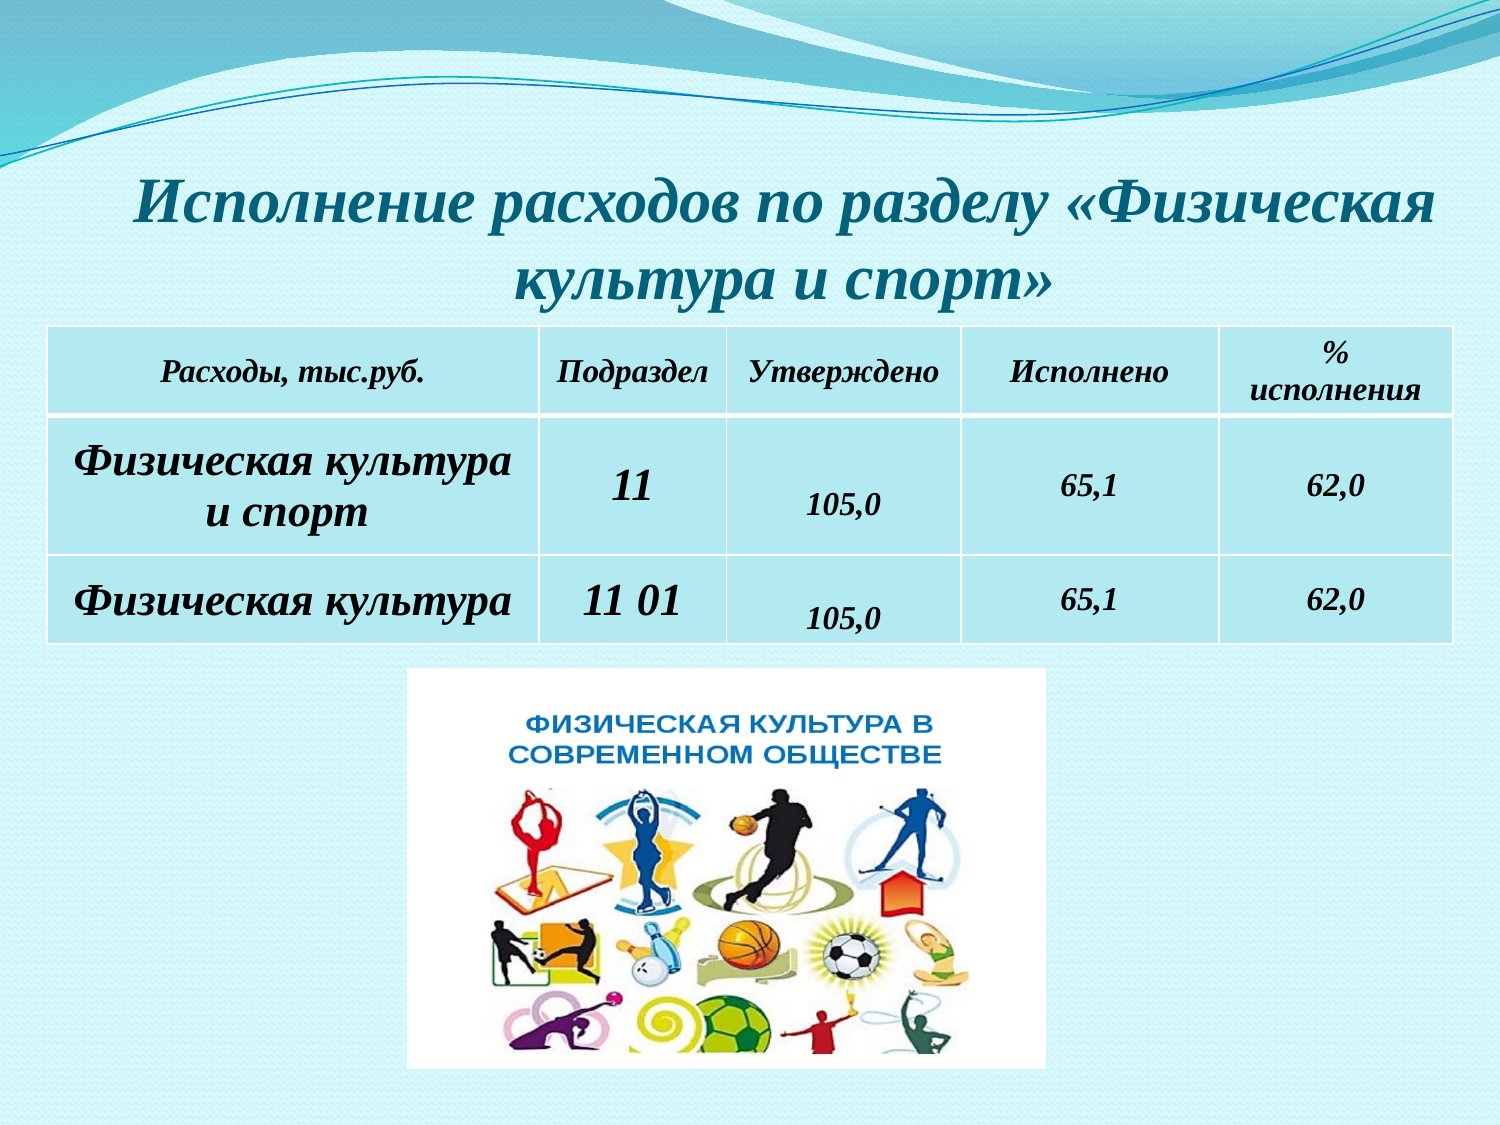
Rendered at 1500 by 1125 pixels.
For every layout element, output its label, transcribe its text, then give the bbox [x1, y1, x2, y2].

table_cell 11 [540, 418, 726, 554]
table_cell 105,0 [727, 556, 960, 643]
table_cell 11 01 [540, 556, 726, 643]
table_header Расходы, тыс.руб. [48, 327, 538, 413]
table_header Исполнено [962, 327, 1218, 413]
table_cell 65,1 [962, 418, 1218, 554]
table_header Подраздел [540, 327, 726, 413]
title Исполнение расходов по разделу «Физическая культура и спорт» [46, 117, 1500, 563]
table_cell 65,1 [962, 556, 1218, 643]
picture [407, 668, 1046, 1069]
table_cell 62,0 [1220, 418, 1452, 554]
table_header Утверждено [727, 327, 960, 413]
table_cell 105,0 [727, 418, 960, 554]
table_cell 62,0 [1220, 556, 1452, 643]
table_cell Физическая культура [48, 556, 538, 643]
table_header % исполнения [1220, 327, 1452, 413]
table_cell Физическая культура и спорт [48, 418, 538, 554]
